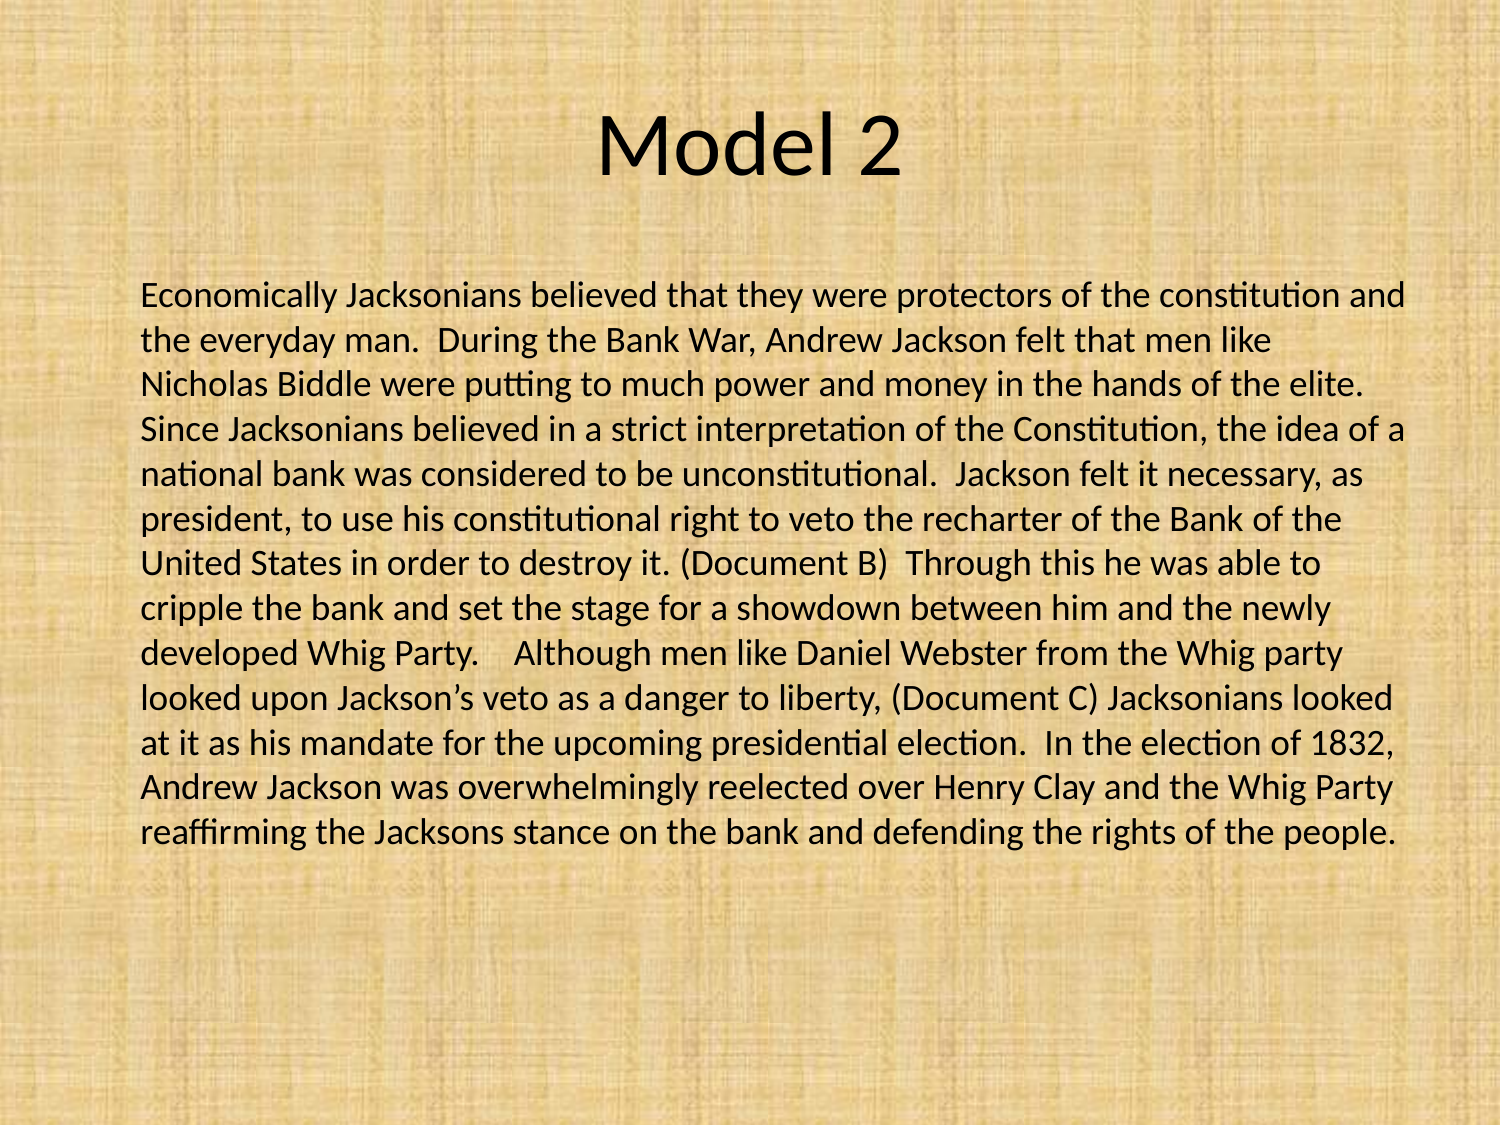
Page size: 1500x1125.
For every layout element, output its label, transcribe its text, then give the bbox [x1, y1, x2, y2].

title Model 2 [75, 45, 1425, 233]
picture [0, 0, 1500, 1125]
list Economically Jacksonians believed that they were protectors of the constitution and the everyday man. During the Bank War, Andrew Jackson felt that men like Nicholas Biddle were putting to much power and money in the hands of the elite. Since Jacksonians believed in a strict interpretation of the Constitution, the idea of a national bank was considered to be unconstitutional. Jackson felt it necessary, as president, to use his constitutional right to veto the recharter of the Bank of the United States in order to destroy it. (Document B) Through this he was able to cripple the bank and set the stage for a showdown between him and the newly developed Whig Party. Although men like Daniel Webster from the Whig party looked upon Jackson’s veto as a danger to liberty, (Document C) Jacksonians looked at it as his mandate for the upcoming presidential election. In the election of 1832, Andrew Jackson was overwhelmingly reelected over Henry Clay and the Whig Party reaffirming the Jacksons stance on the bank and defending the rights of the people. [75, 262, 1425, 1005]
